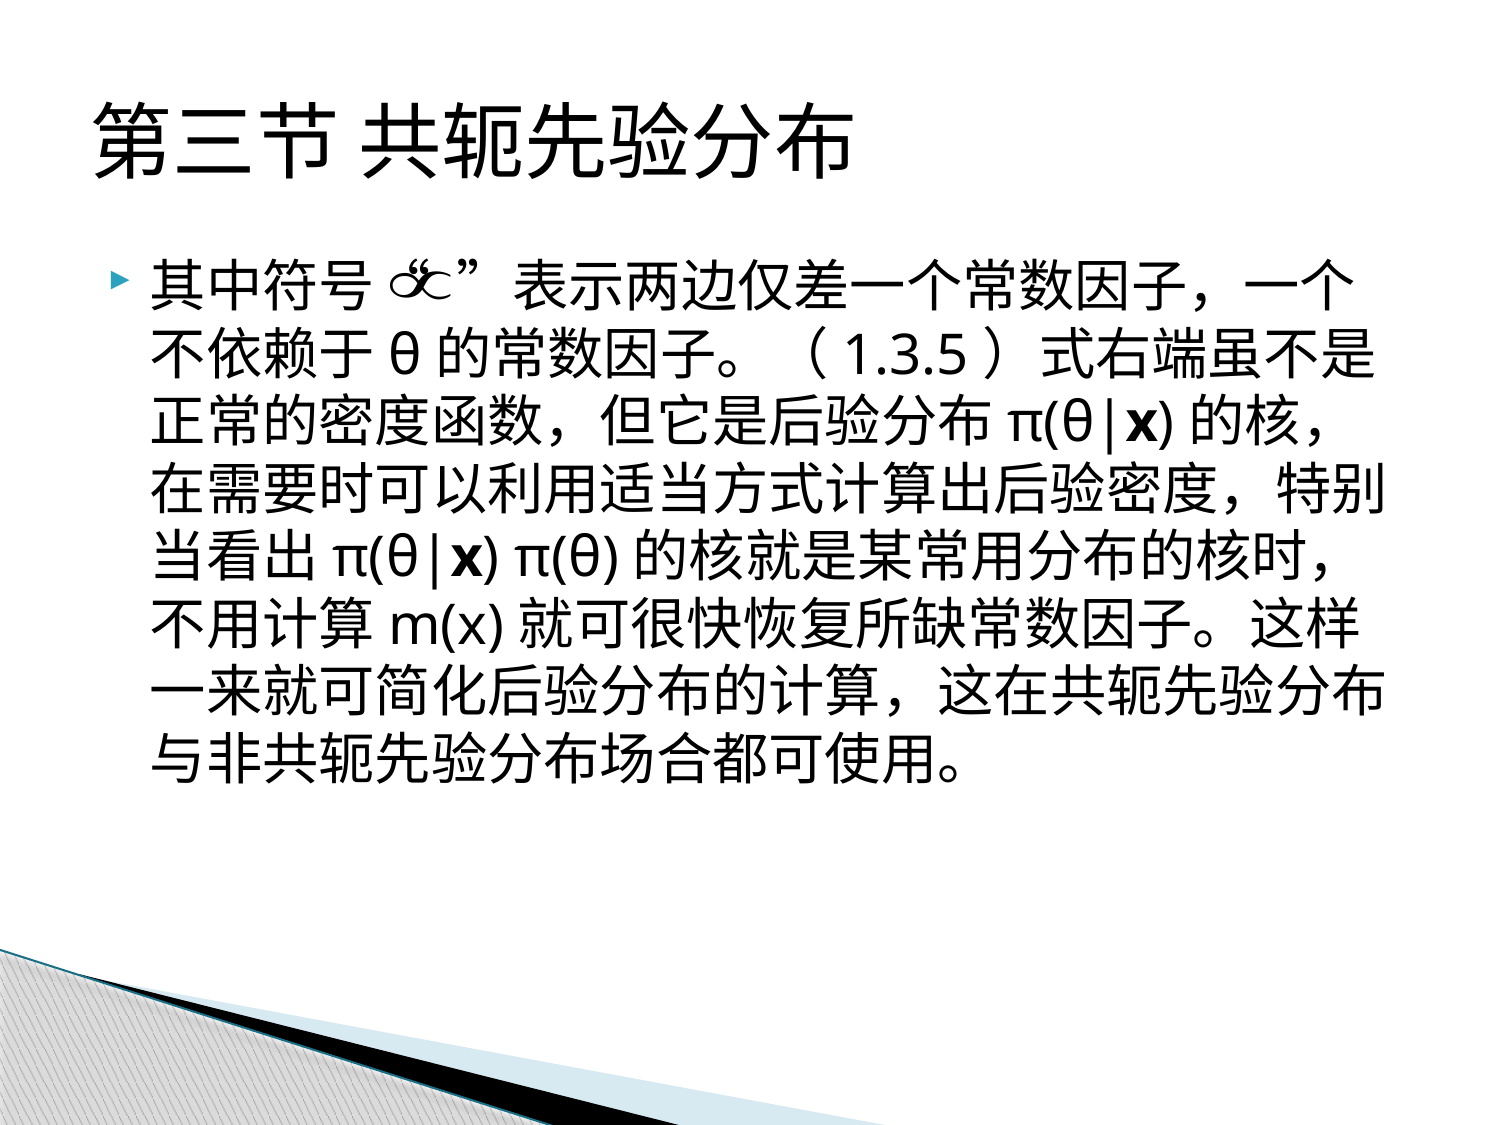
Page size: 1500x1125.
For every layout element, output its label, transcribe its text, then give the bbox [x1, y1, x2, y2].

title 第三节 共轭先验分布 [75, 45, 1425, 233]
list 其中符号“ ”表示两边仅差一个常数因子，一个不依赖于θ的常数因子。（1.3.5）式右端虽不是正常的密度函数，但它是后验分布π(θ|x)的核，在需要时可以利用适当方式计算出后验密度，特别当看出π(θ|x) π(θ)的核就是某常用分布的核时，不用计算m(x)就可很快恢复所缺常数因子。这样一来就可简化后验分布的计算，这在共轭先验分布与非共轭先验分布场合都可使用。 [75, 243, 1425, 986]
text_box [374, 257, 474, 316]
